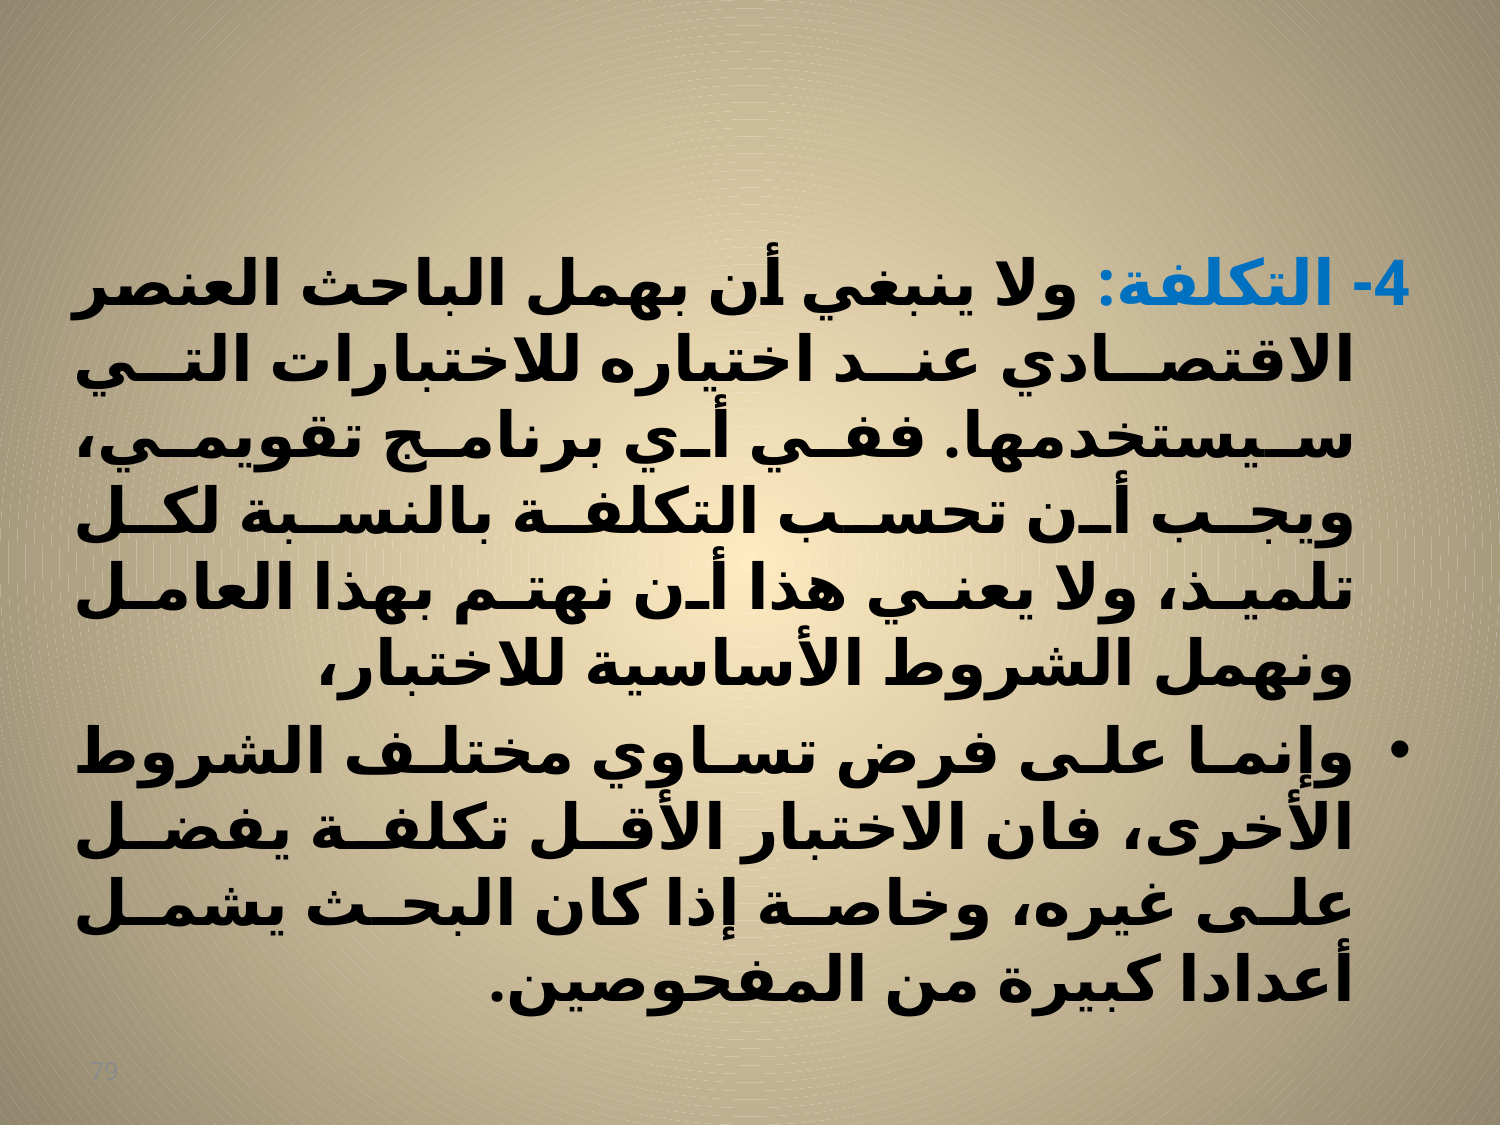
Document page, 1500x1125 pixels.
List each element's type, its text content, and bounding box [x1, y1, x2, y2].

slide_number 79 [75, 1042, 425, 1103]
list 4- التكلفة: ولا ينبغي أن بهمل الباحث العنصر الاقتصادي عند اختياره للاختبارات التي سيستخدمها. ففي أي برنامج تقويمي، ويجب أن تحسب التكلفة بالنسبة لكل تلميذ، ولا يعني هذا أن نهتم بهذا العامل ونهمل الشروط الأساسية للاختبار، وإنما على فرض تساوي مختلف الشروط الأخرى، فان الاختبار الأقل تكلفة يفضل على غيره، وخاصة إذا كان البحث يشمل أعدادا كبيرة من المفحوصين. [58, 234, 1425, 1067]
